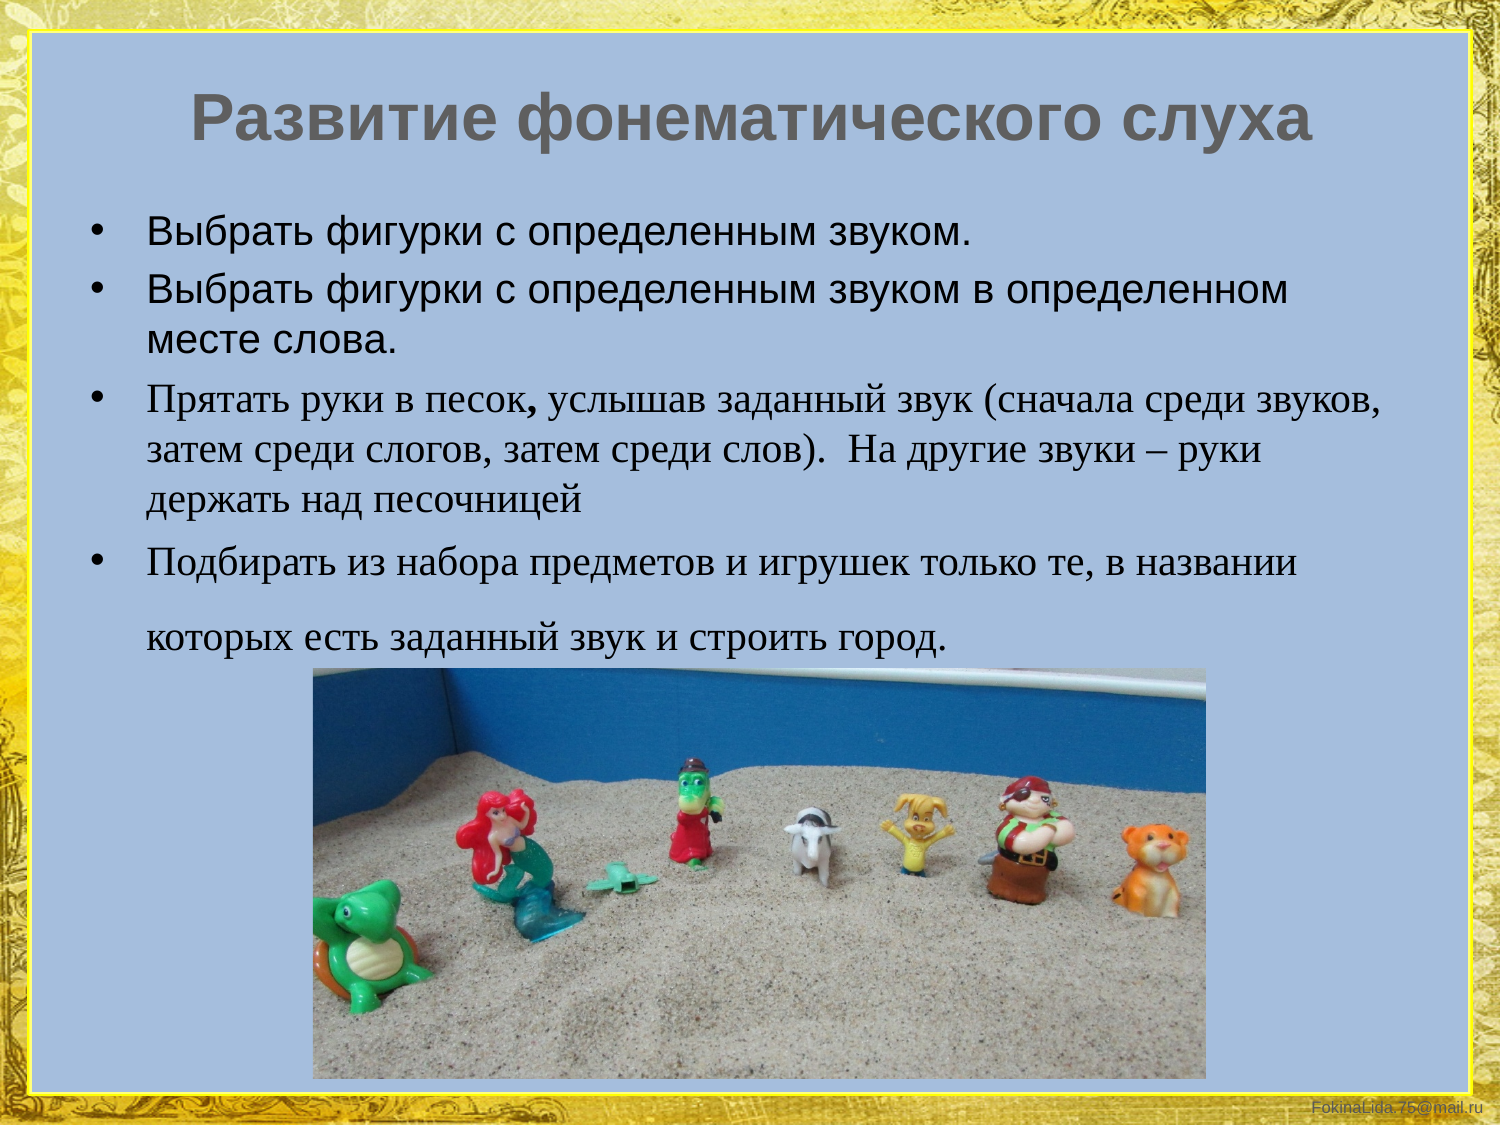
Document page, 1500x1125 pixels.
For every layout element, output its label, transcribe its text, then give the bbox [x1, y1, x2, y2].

list Выбрать фигурки с определенным звуком. Выбрать фигурки с определенным звуком в определенном месте слова. Прятать руки в песок, услышав заданный звук (сначала среди звуков, затем среди слогов, затем среди слов). На другие звуки – руки держать над песочницей Подбирать из набора предметов и игрушек только те, в названии которых есть заданный звук и строить город. [74, 196, 1426, 1006]
picture [0, 0, 1500, 1125]
title Развитие фонематического слуха [76, 42, 1428, 185]
